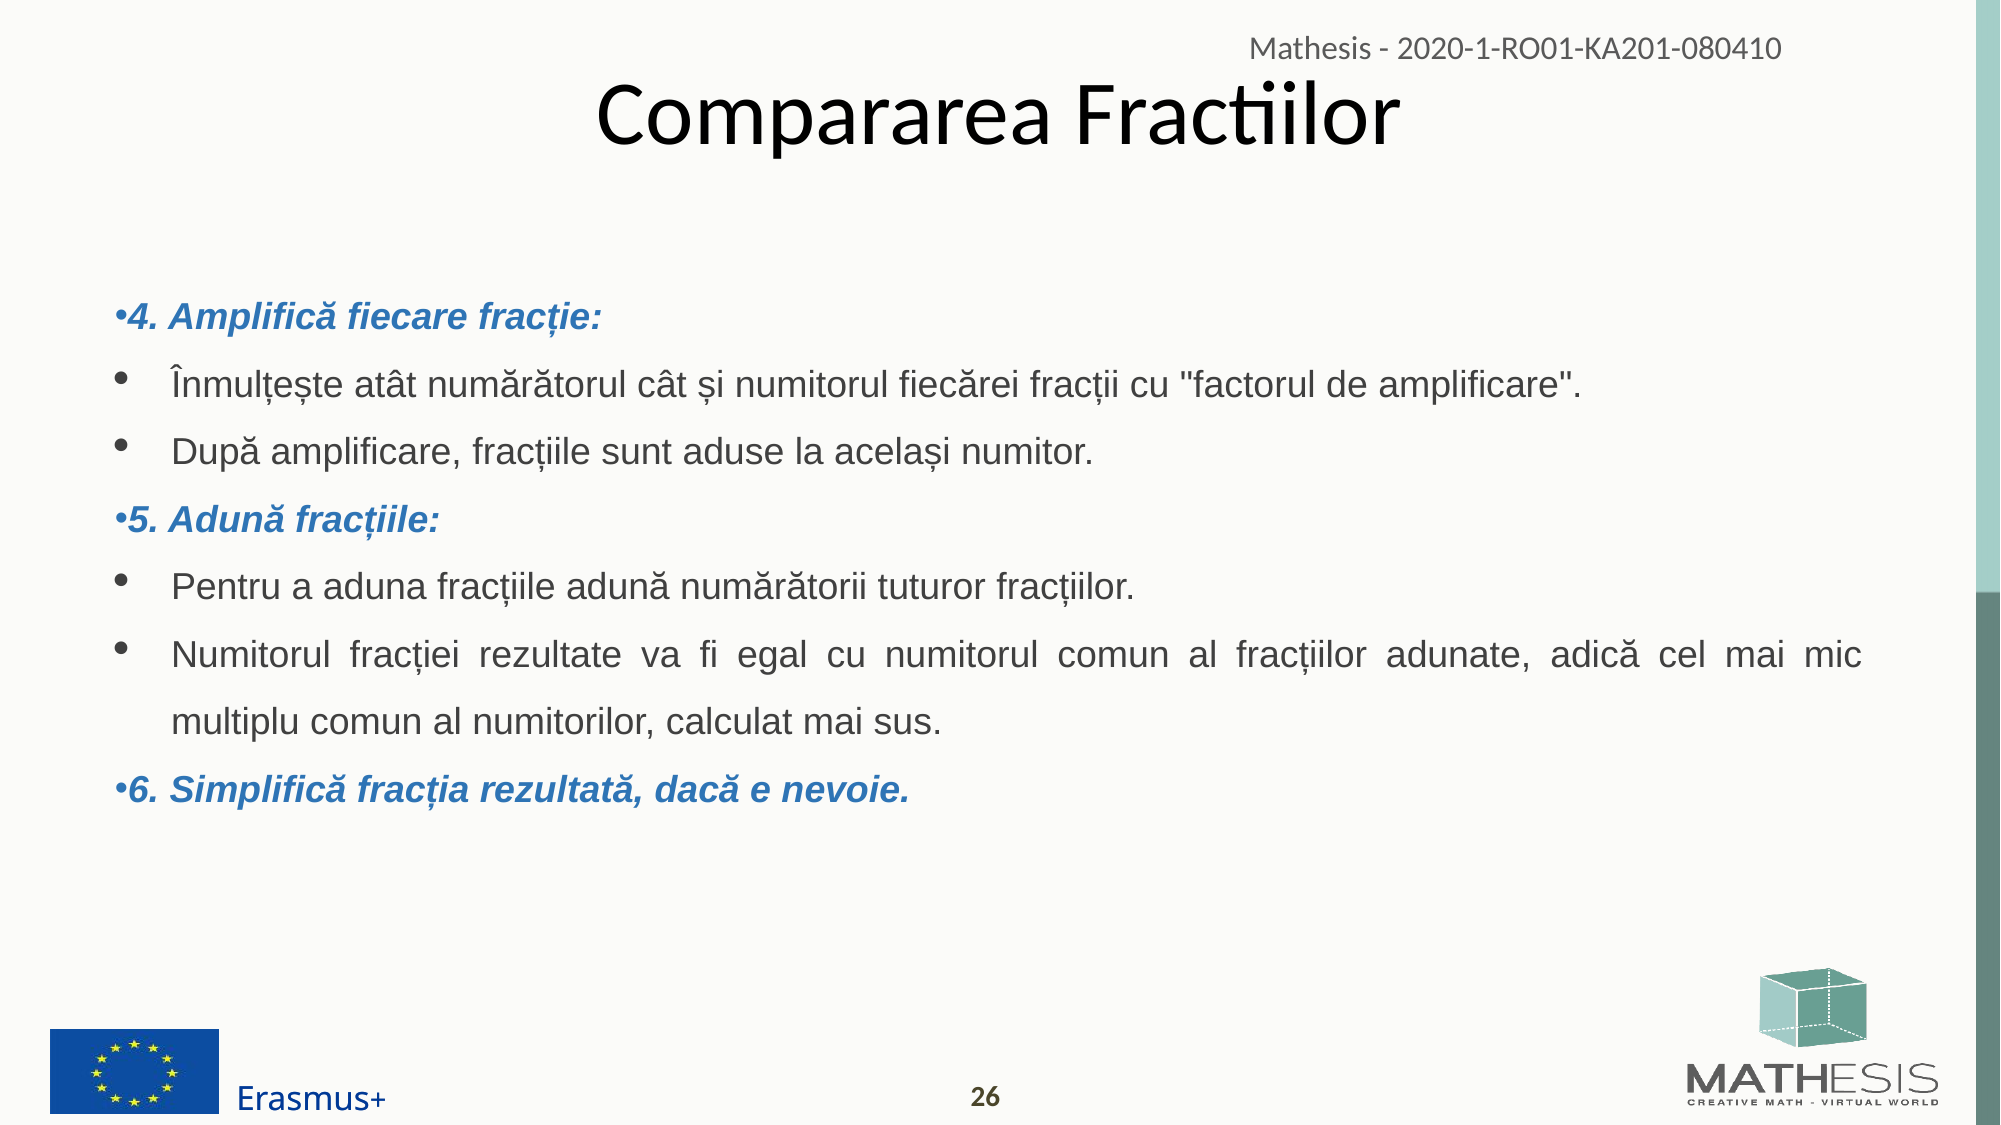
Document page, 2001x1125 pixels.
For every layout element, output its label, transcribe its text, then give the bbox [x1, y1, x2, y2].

picture [50, 1029, 219, 1114]
list 4. Amplifică fiecare fracție: Înmulțește atât numărătorul cât și numitorul fiecărei fracții cu "factorul de amplificare". După amplificare, fracțiile sunt aduse la același numitor. 5. Adună fracțiile: Pentru a aduna fracțiile adună numărătorii tuturor fracțiilor. Numitorul fracției rezultate va fi egal cu numitorul comun al fracțiilor adunate, adică cel mai mic multiplu comun al numitorilor, calculat mai sus. 6. Simplifică fracția rezultată, dacă e nevoie. [99, 262, 1900, 1005]
title Compararea Fractiilor [99, 45, 1900, 233]
